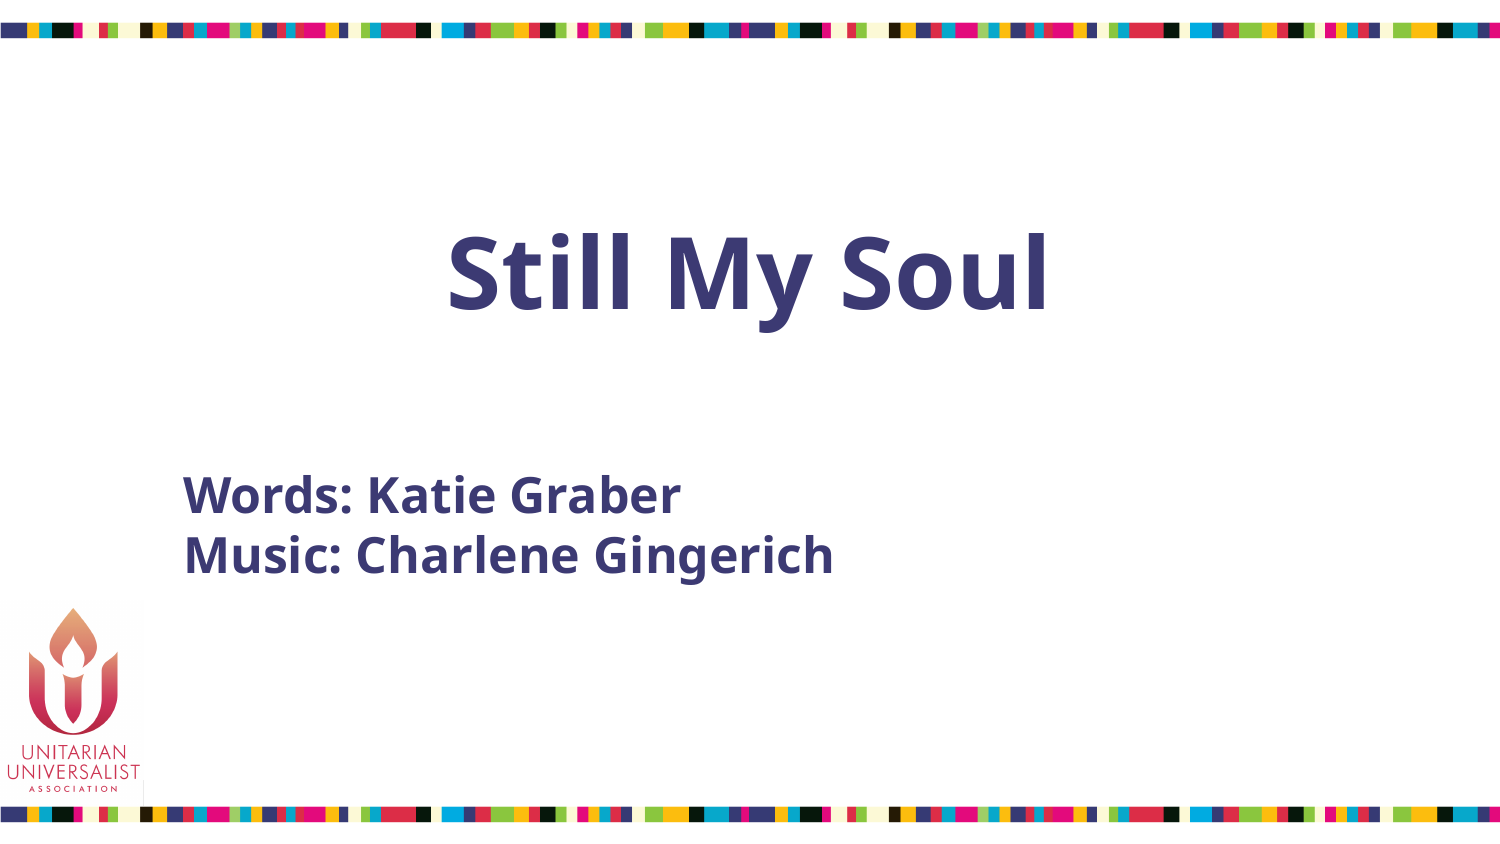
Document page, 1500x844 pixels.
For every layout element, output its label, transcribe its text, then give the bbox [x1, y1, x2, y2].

picture [0, 600, 1500, 824]
picture [0, 22, 1500, 40]
text_box Still My Soul [74, 75, 1425, 345]
text_box Words: Katie Graber Music: Charlene Gingerich [168, 448, 1495, 659]
